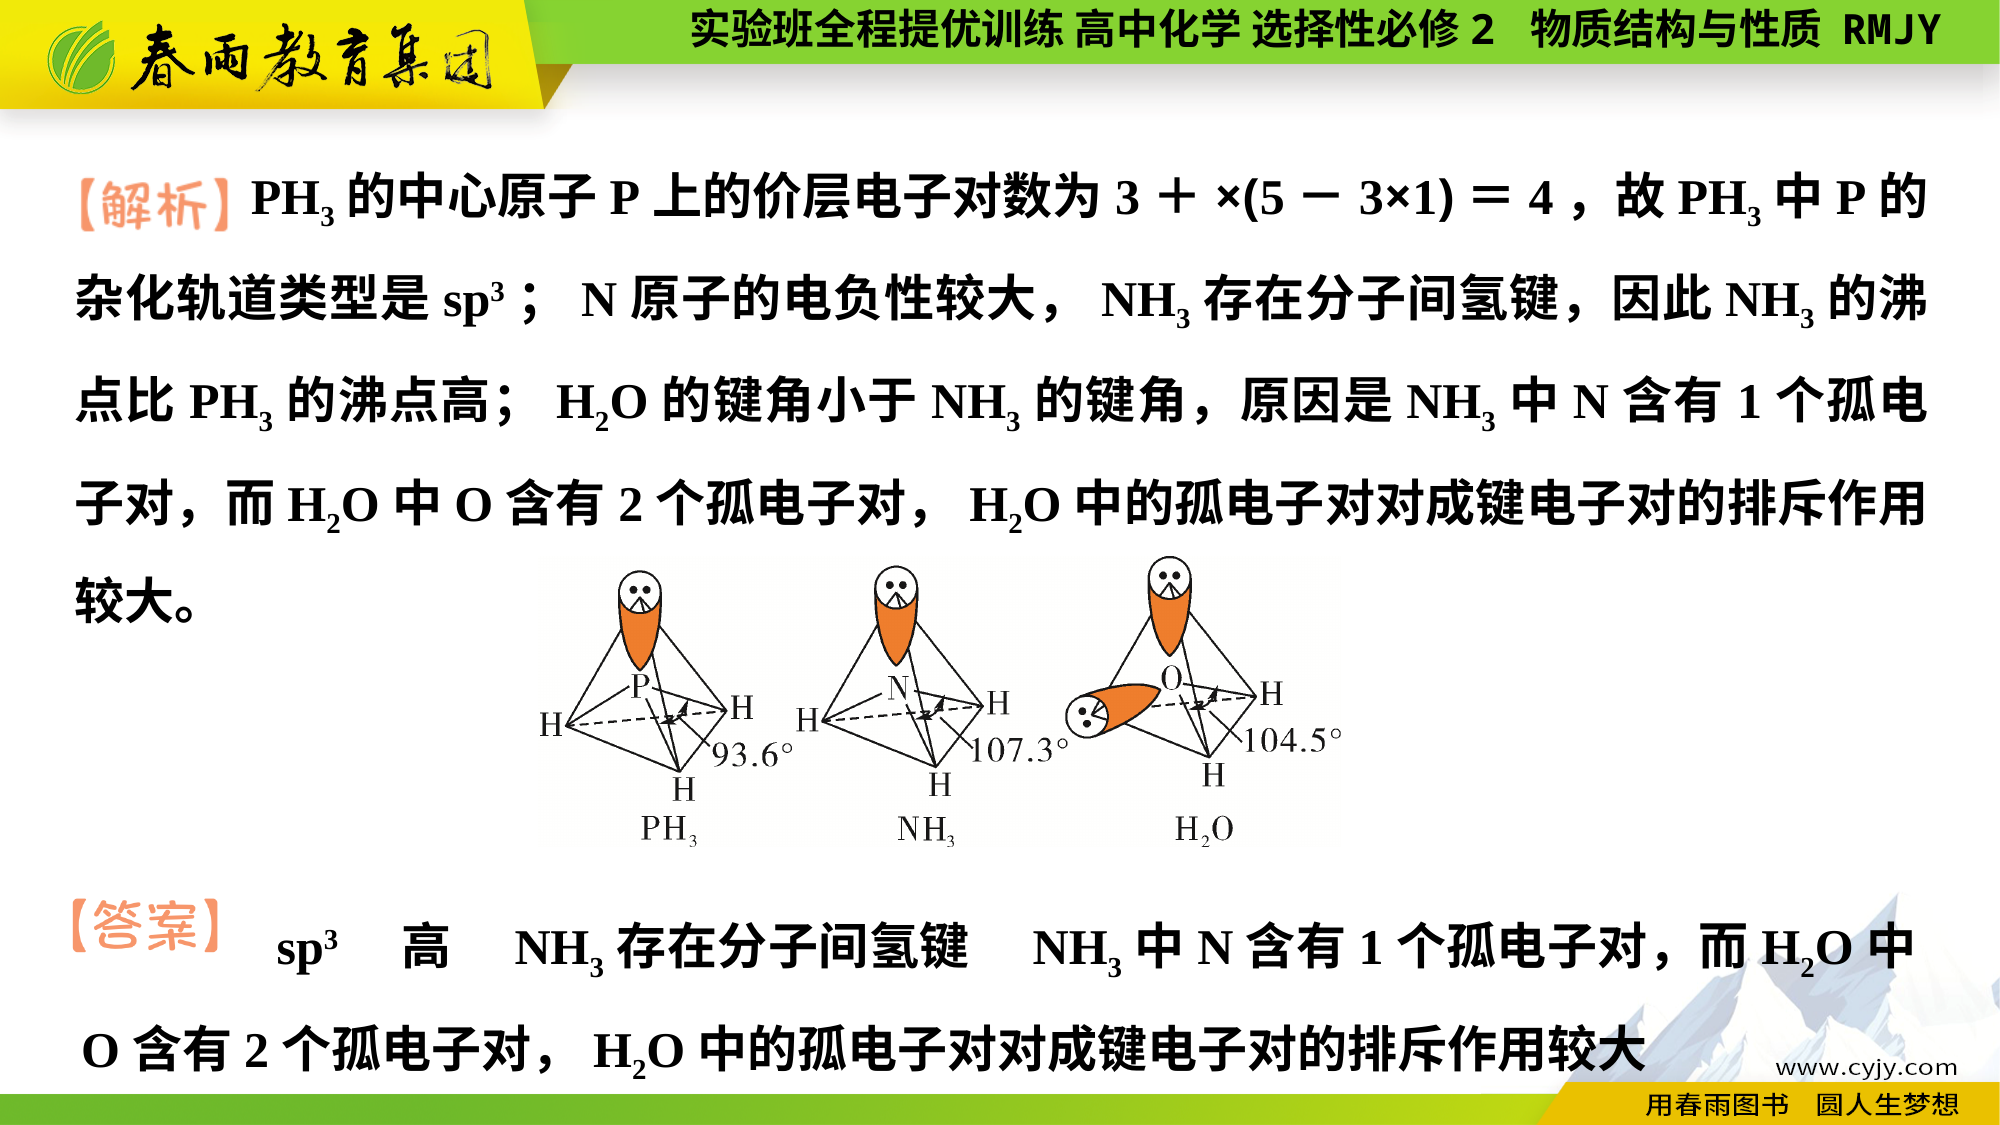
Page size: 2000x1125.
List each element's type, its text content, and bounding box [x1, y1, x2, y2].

picture [0, 0, 2000, 1125]
text_box sp3 高 NH3存在分子间氢键 NH3中N含有1个孤电子对，而H2O中O含有2个孤电子对，H2O中的孤电子对对成键电子对的排斥作用较大 [66, 873, 1944, 1093]
